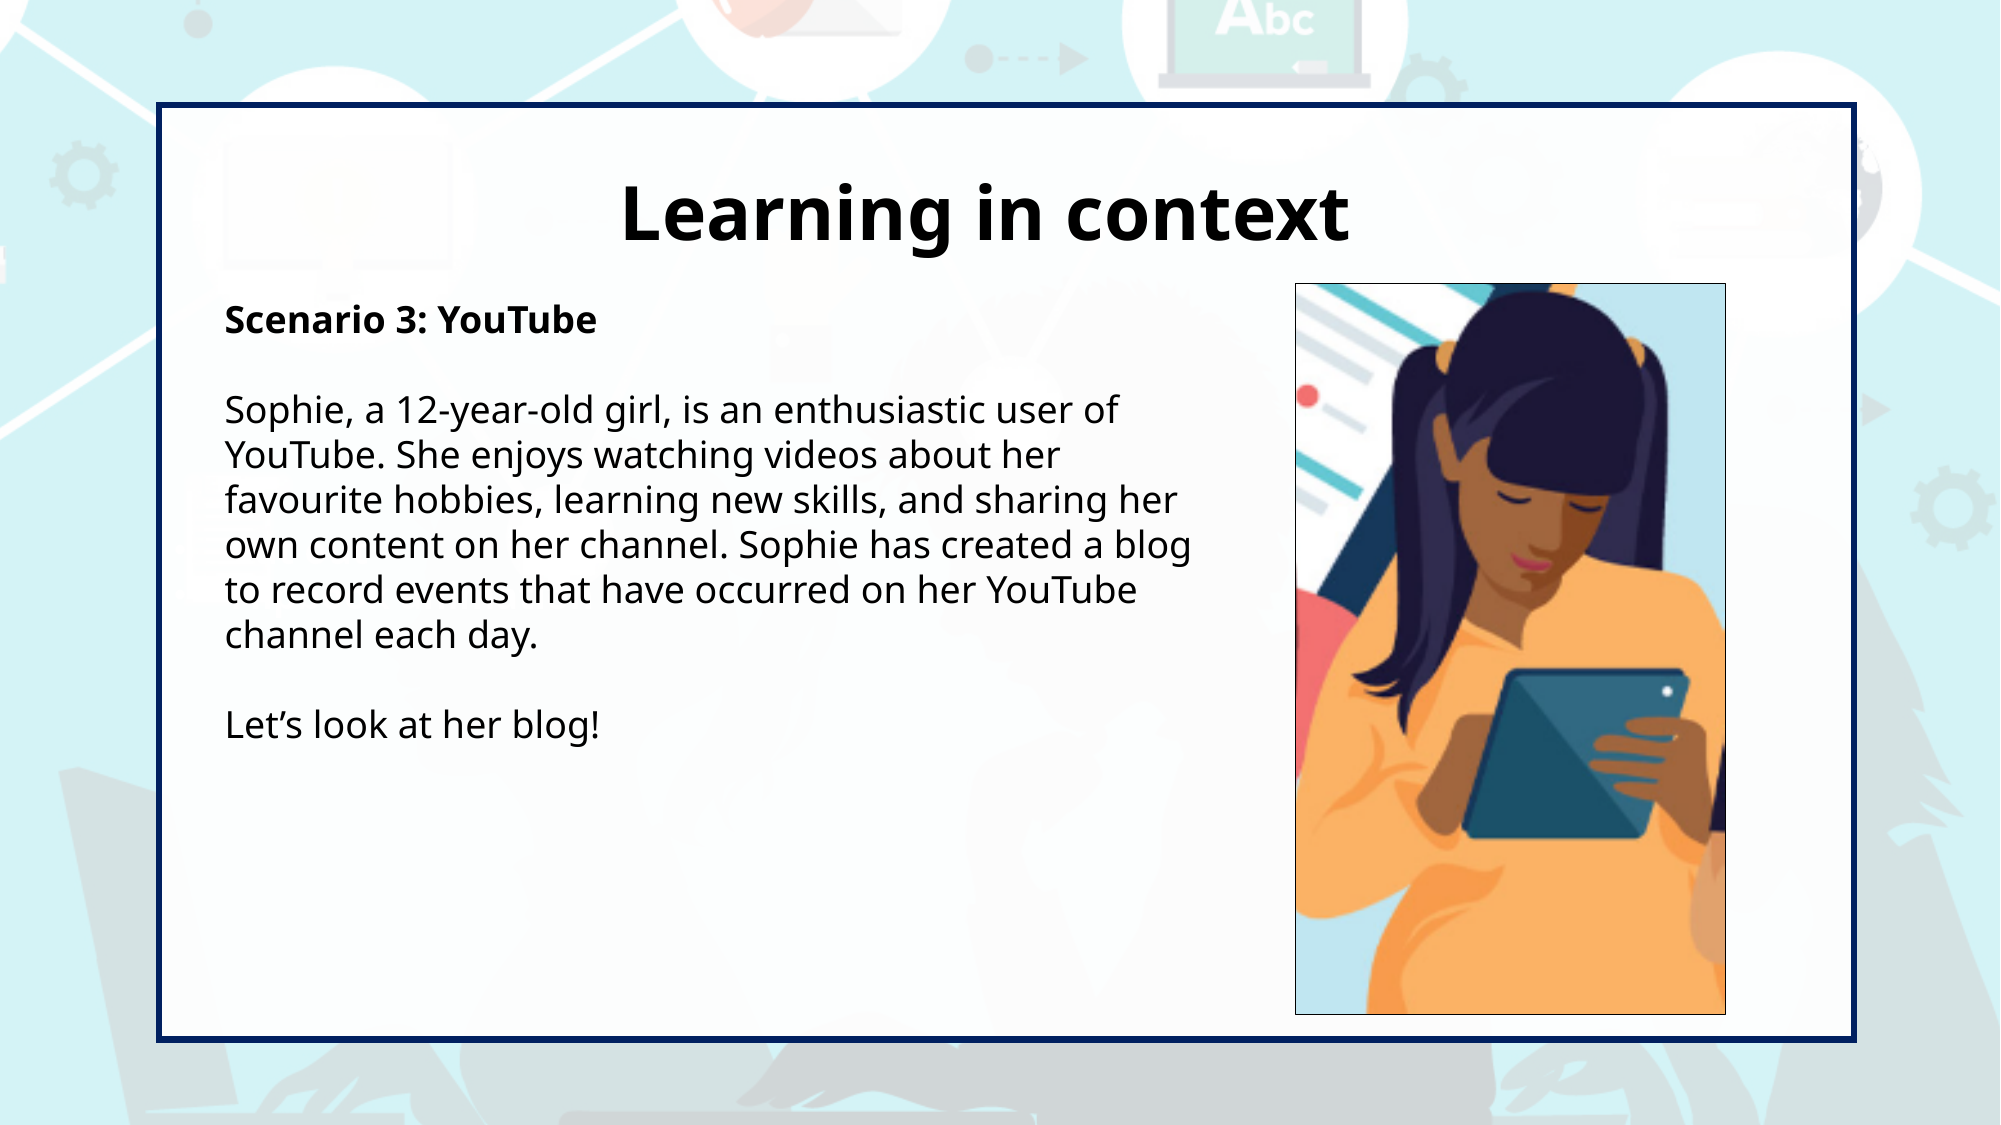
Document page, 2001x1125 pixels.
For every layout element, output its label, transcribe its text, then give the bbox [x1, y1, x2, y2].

picture [1295, 283, 1725, 1014]
text_box Cut out Flipbook animation [158, 104, 1855, 1041]
text_box Learning in context [195, 158, 1776, 264]
text_box Scenario 3: YouTube Sophie, a 12-year-old girl, is an enthusiastic user of YouTube. She enjoys watching videos about her favourite hobbies, learning new skills, and sharing her own content on her channel. Sophie has created a blog to record events that have occurred on her YouTube channel each day. Let’s look at her blog! [209, 288, 1211, 754]
